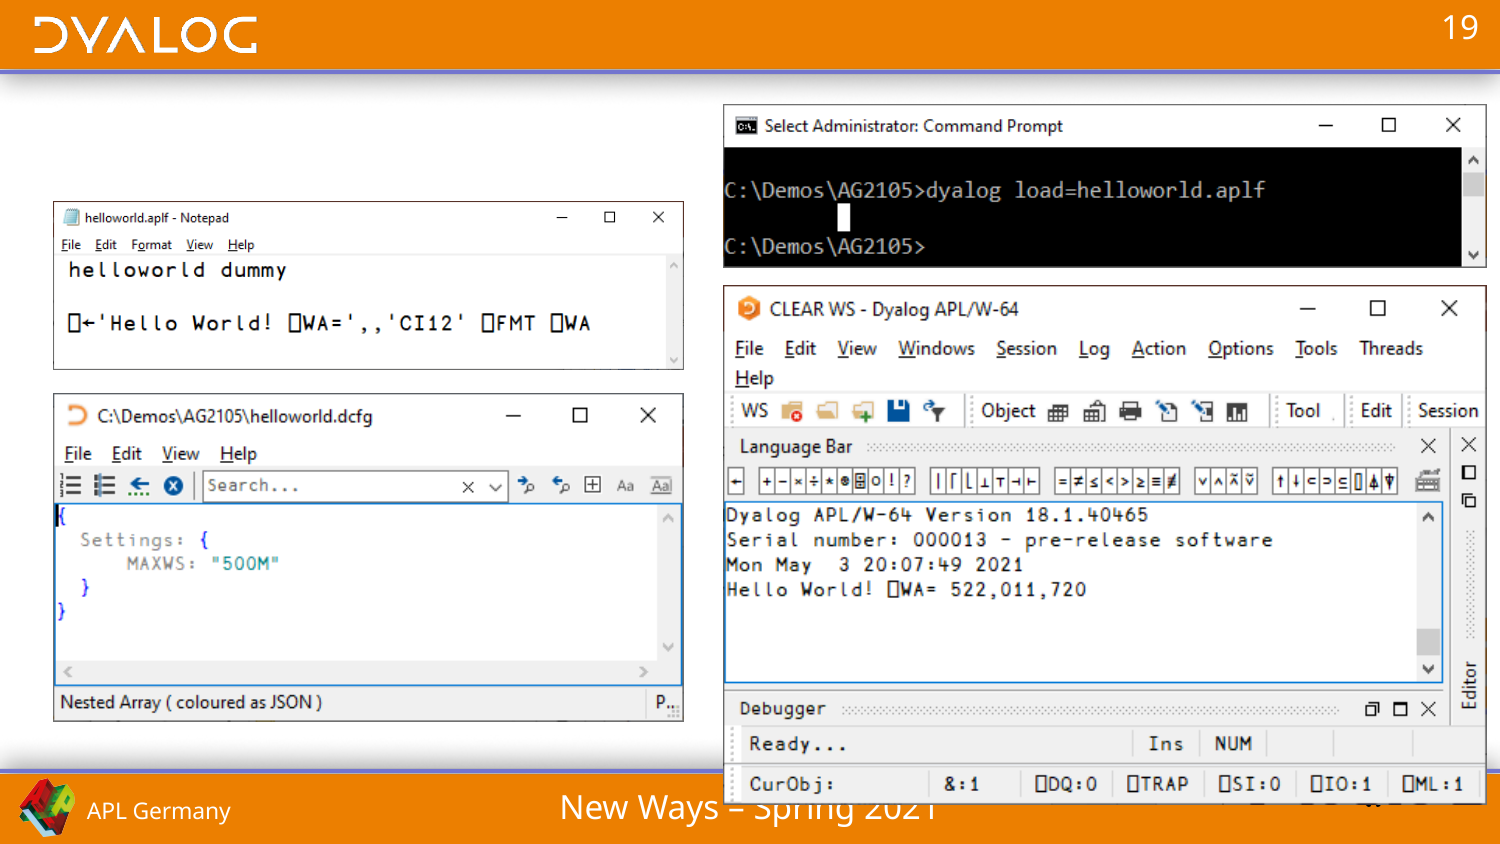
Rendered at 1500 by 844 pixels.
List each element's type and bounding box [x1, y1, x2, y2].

picture [0, 0, 1500, 108]
list [722, 104, 1487, 269]
picture [52, 393, 684, 722]
picture [52, 201, 684, 370]
picture [0, 285, 1500, 844]
